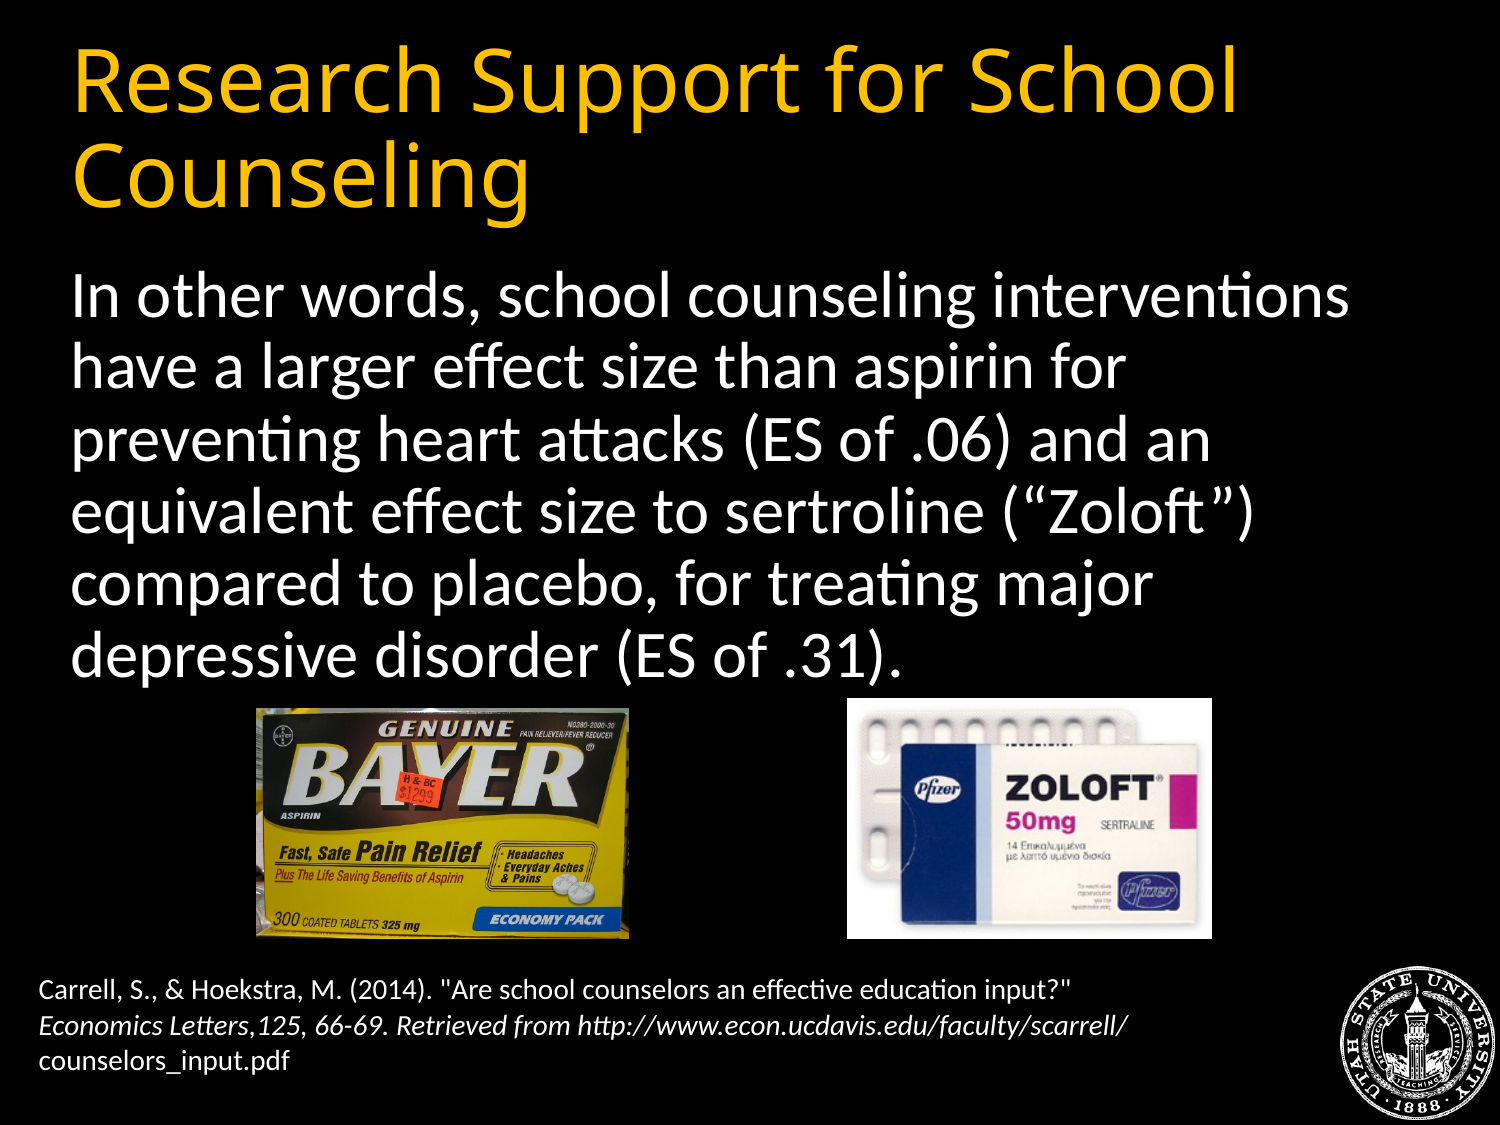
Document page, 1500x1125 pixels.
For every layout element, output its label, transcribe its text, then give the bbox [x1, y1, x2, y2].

title Research Support for School Counseling [55, 28, 1391, 235]
picture [847, 698, 1212, 939]
list In other words, school counseling interventions have a larger effect size than aspirin for preventing heart attacks (ES of .06) and an equivalent effect size to sertroline (“Zoloft”) compared to placebo, for treating major depressive disorder (ES of .31). [55, 251, 1397, 963]
picture [256, 708, 629, 939]
text_box Carrell, S., & Hoekstra, M. (2014). "Are school counselors an effective education input?" Economics Letters,125, 66-69. Retrieved from http://www.econ.ucdavis.edu/faculty/scarrell/ counselors_input.pdf [23, 963, 1397, 1084]
picture [1340, 966, 1496, 1120]
